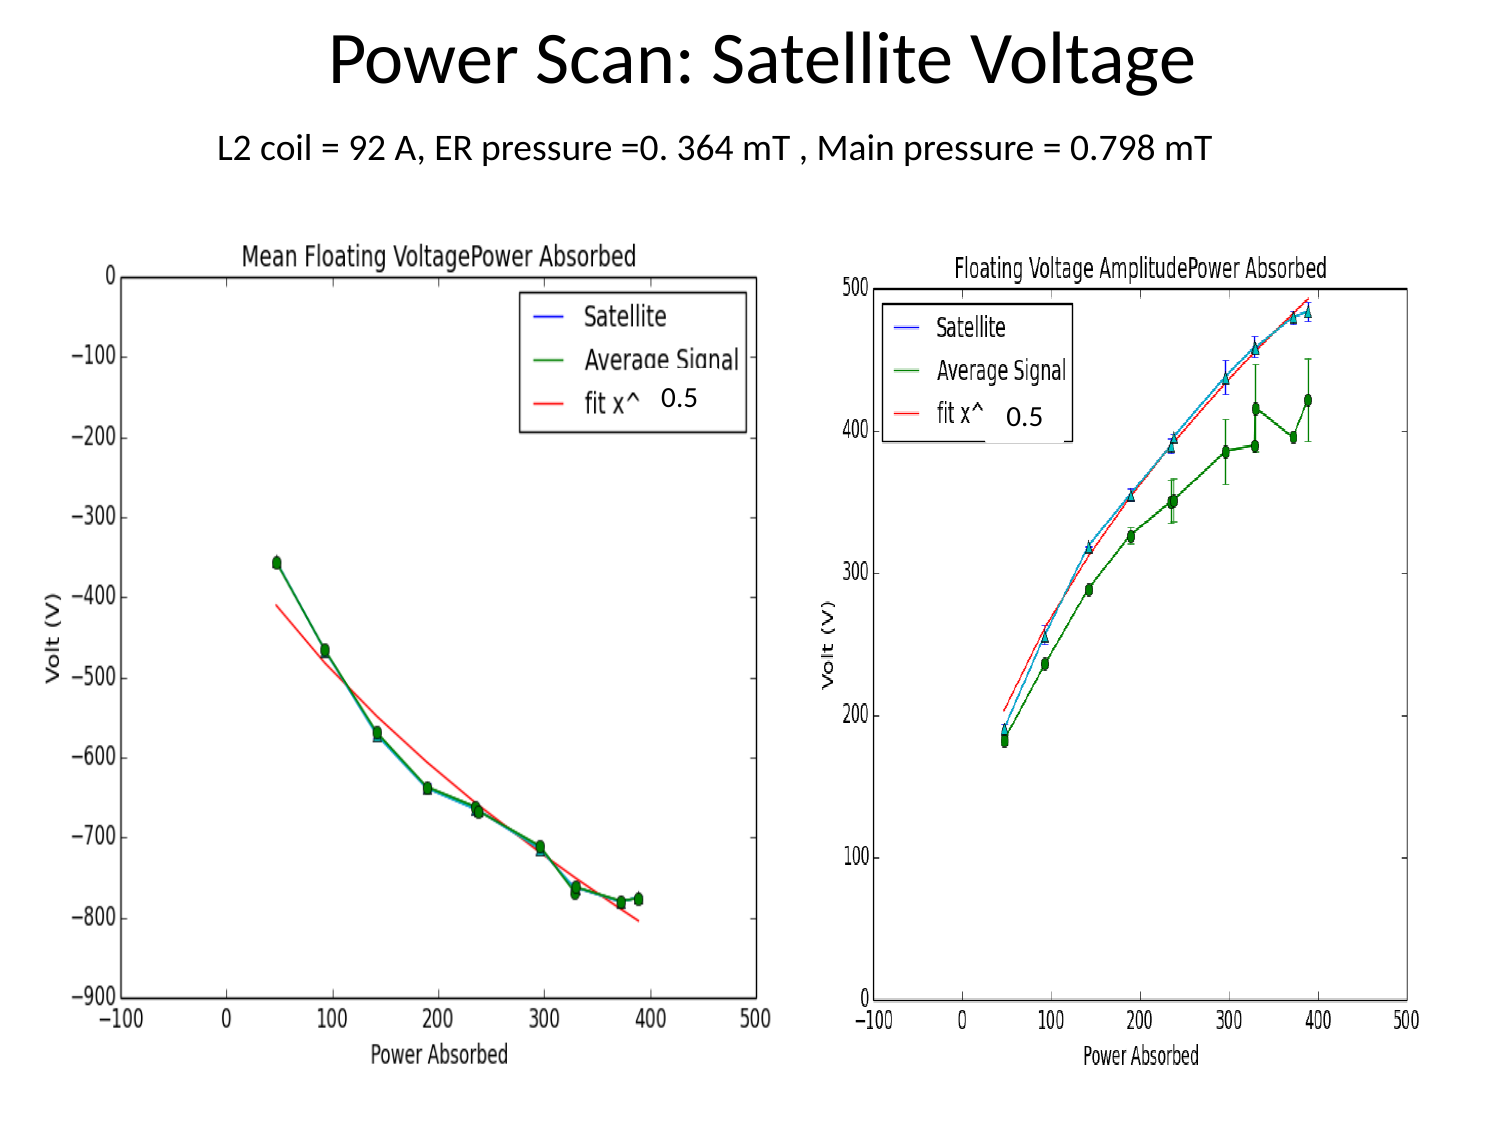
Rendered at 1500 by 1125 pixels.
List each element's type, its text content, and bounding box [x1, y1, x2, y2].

text_box L2 coil = 92 A, ER pressure =0. 364 mT , Main pressure = 0.798 mT [202, 115, 1353, 176]
title Power Scan: Satellite Voltage [87, 1, 1438, 107]
picture [18, 187, 1476, 1089]
